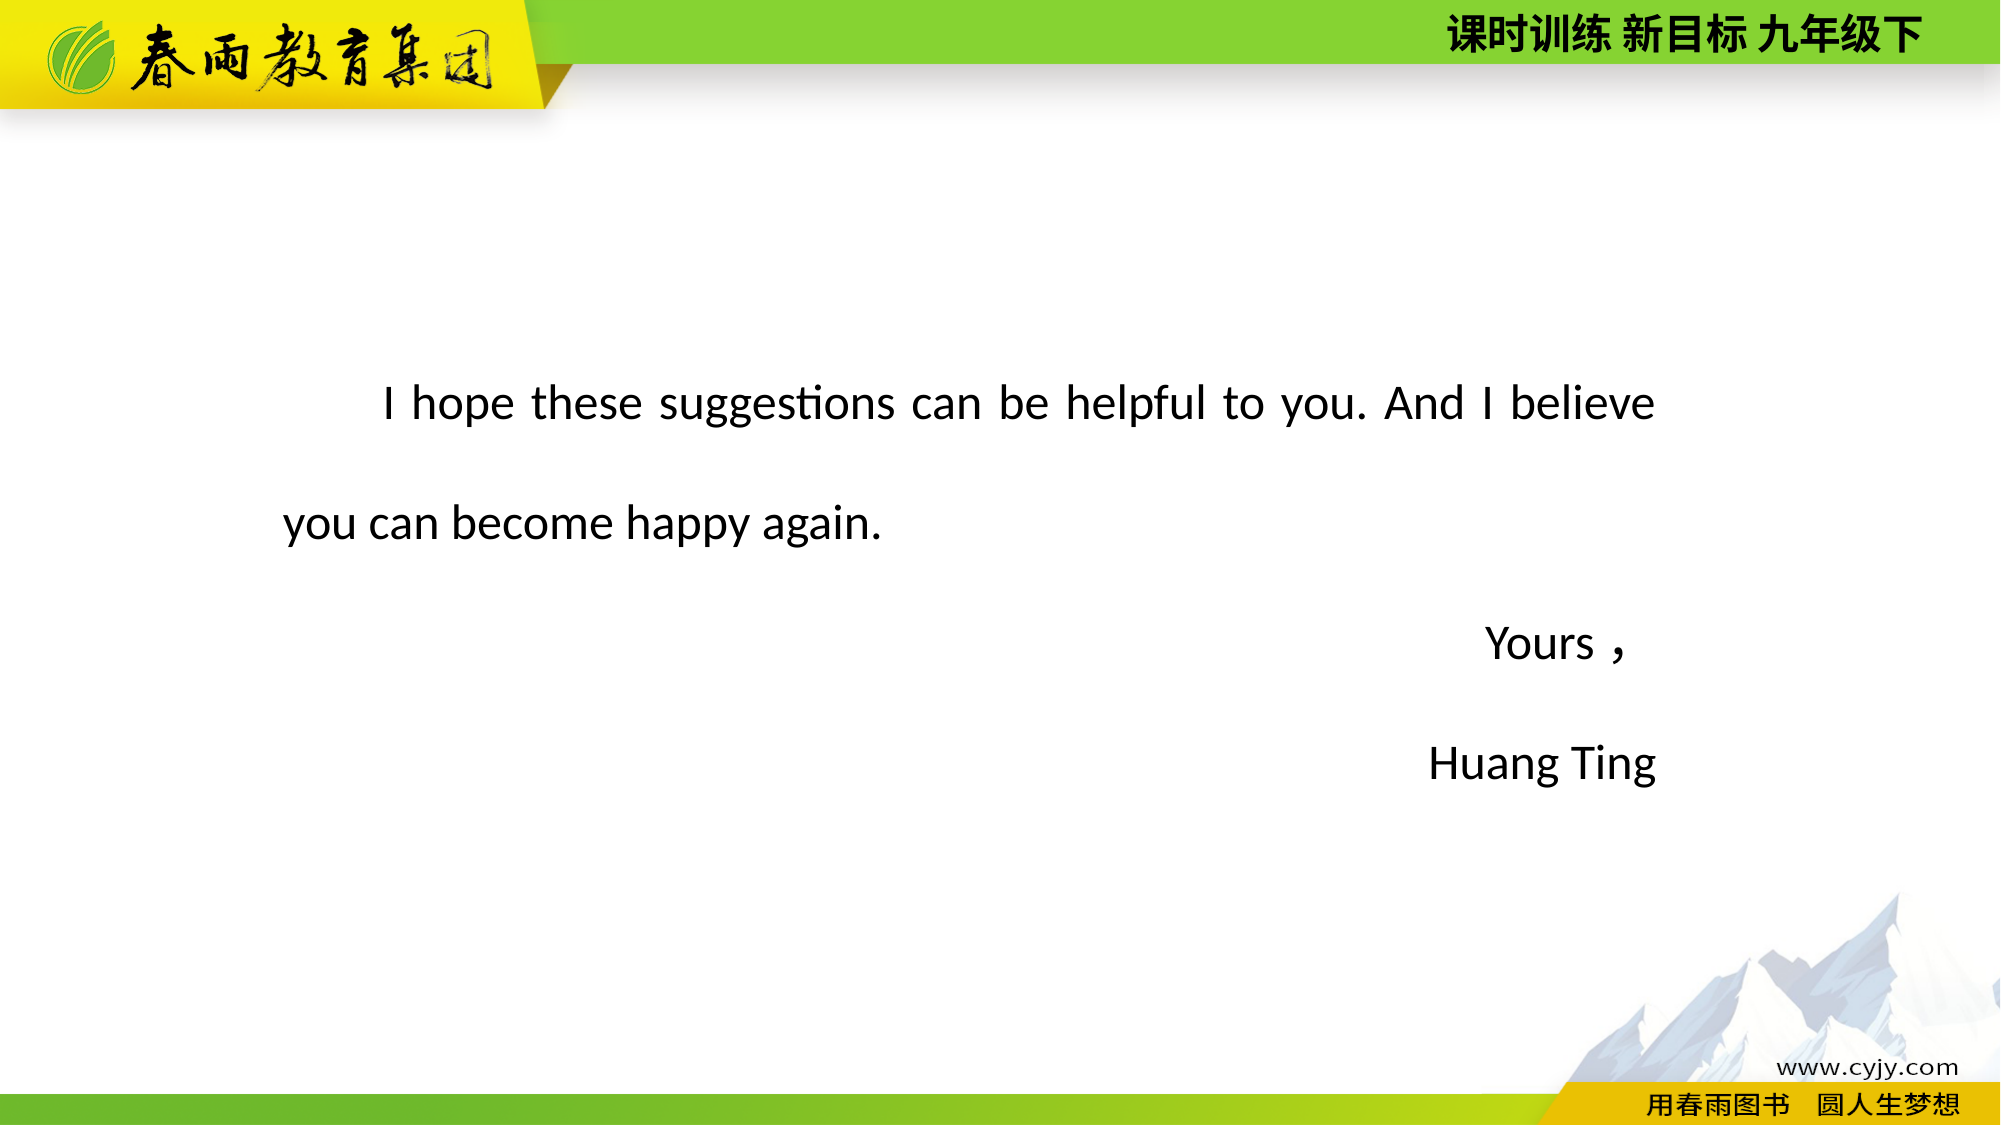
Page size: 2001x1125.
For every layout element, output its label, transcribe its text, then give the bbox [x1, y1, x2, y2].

picture [0, 0, 2001, 1125]
text_box I hope these suggestions can be helpful to you. And I believe you can become happy again. Yours， Huang Ting [268, 301, 1672, 797]
